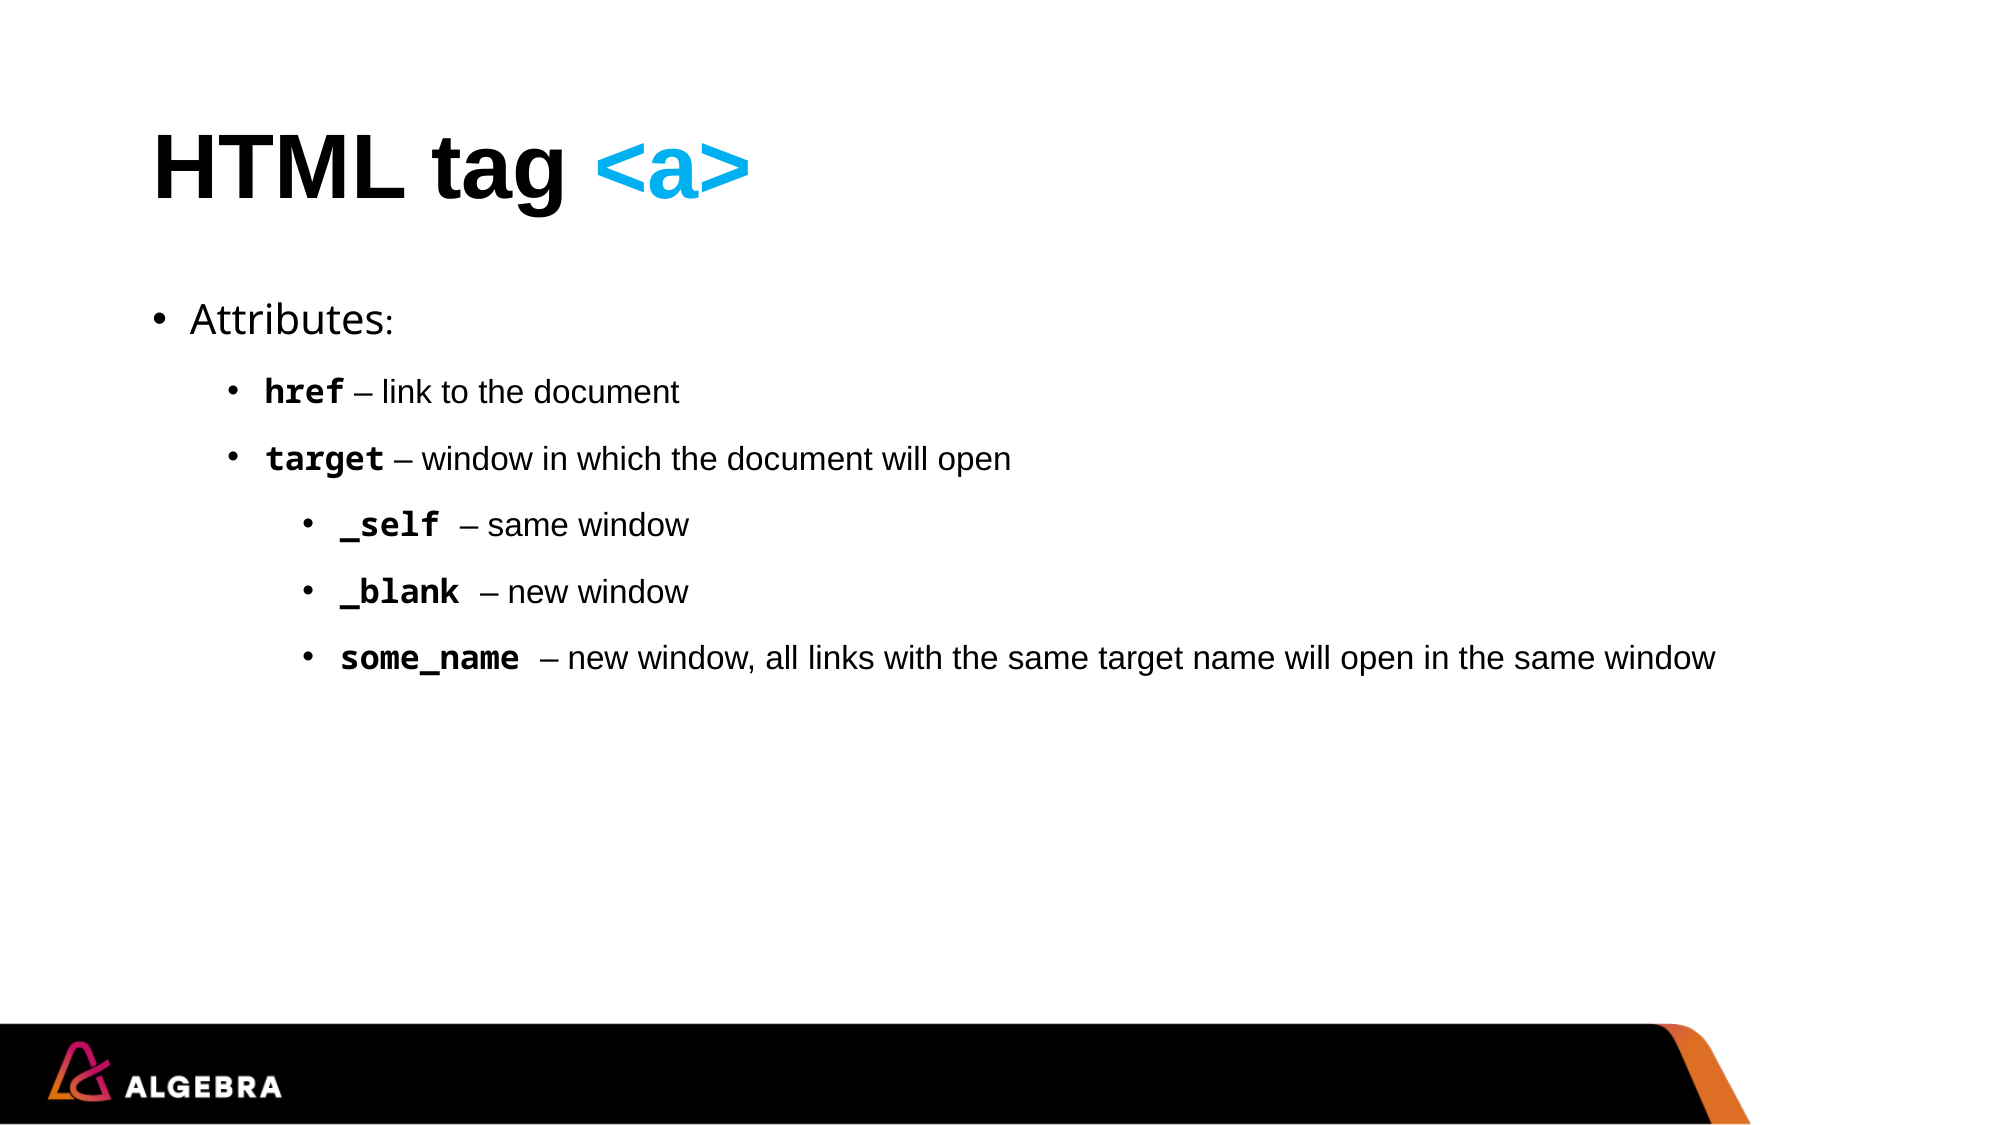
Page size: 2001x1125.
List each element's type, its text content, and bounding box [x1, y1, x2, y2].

list Attributes: href – link to the document target – window in which the document will open _self – same window _blank – new window some_name – new window, all links with the same target name will open in the same window [137, 277, 1863, 992]
title HTML tag <a> [137, 59, 1863, 277]
picture [0, 1023, 1958, 1125]
